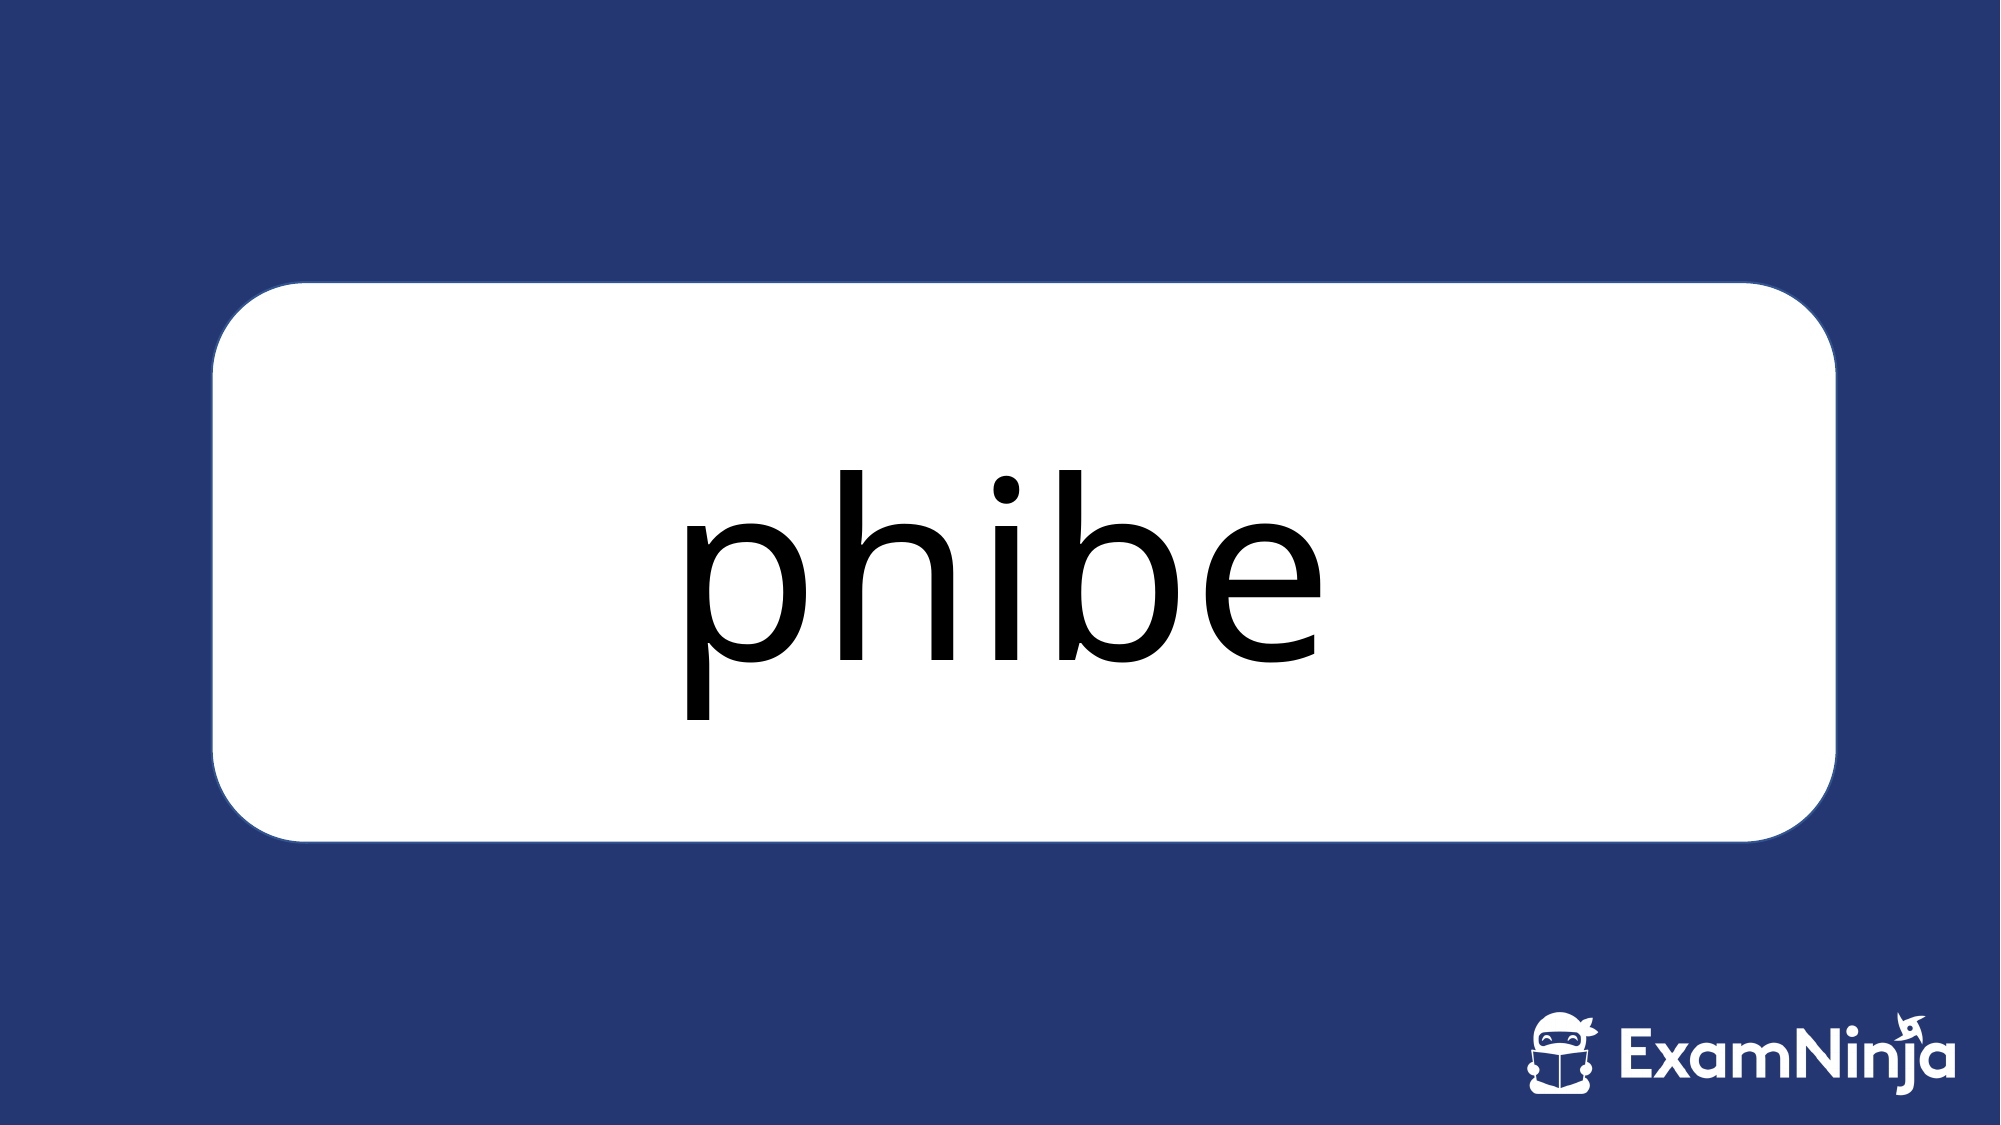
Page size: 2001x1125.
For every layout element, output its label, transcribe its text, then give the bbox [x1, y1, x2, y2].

picture [1501, 1003, 1979, 1102]
text_box phibe [143, 403, 1857, 719]
text_box [210, 281, 1838, 403]
text_box [210, 719, 1838, 844]
